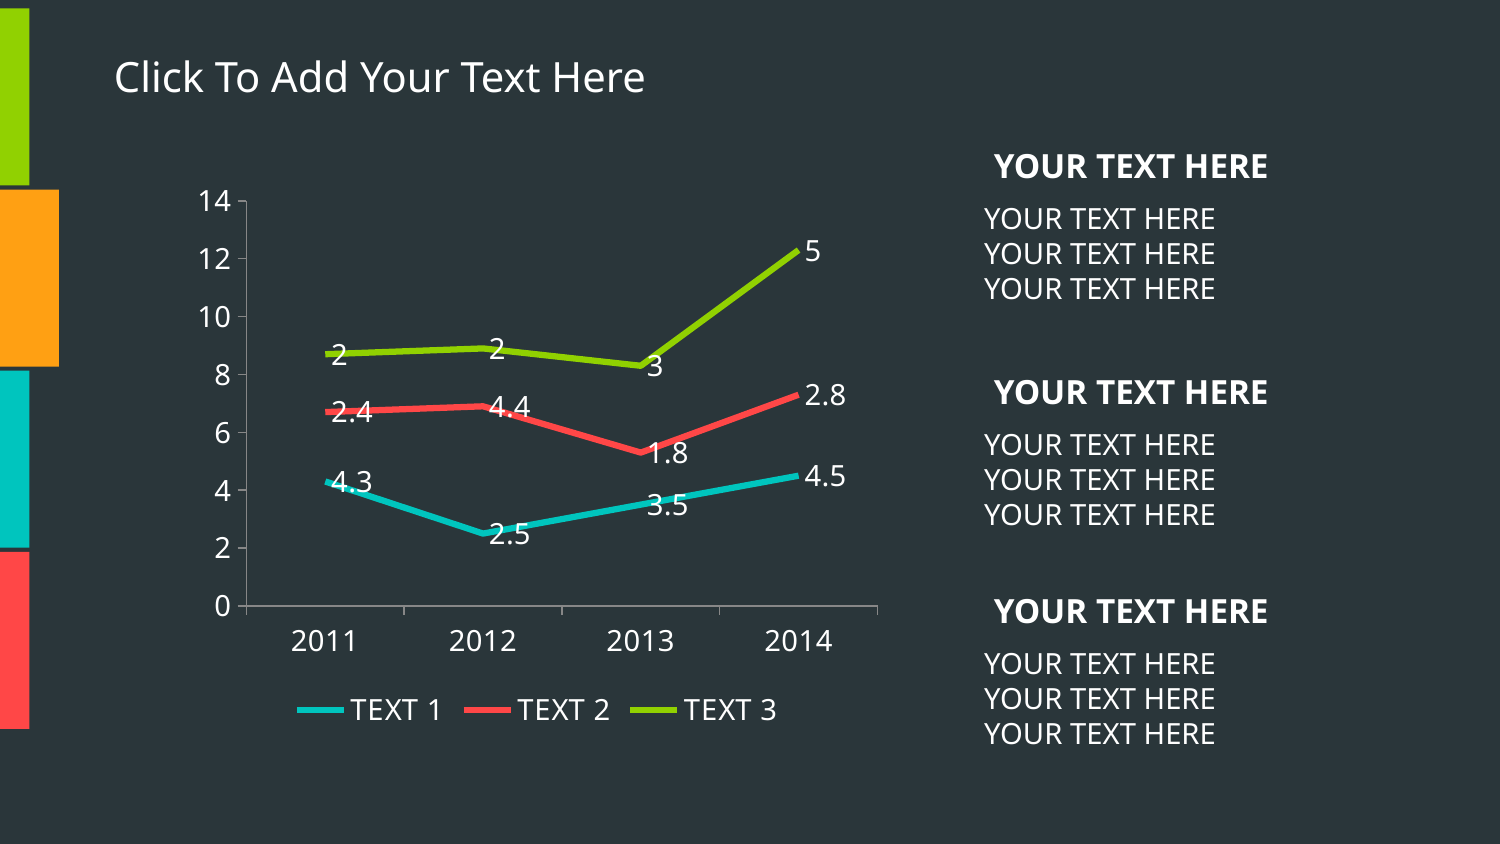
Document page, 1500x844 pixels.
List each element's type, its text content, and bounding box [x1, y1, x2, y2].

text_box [969, 583, 1294, 760]
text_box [969, 363, 1294, 541]
text_box [0, 187, 61, 369]
text_box [0, 369, 32, 550]
text_box Click To Add Your Text Here [99, 43, 662, 109]
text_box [969, 138, 1294, 315]
text_box [0, 550, 32, 731]
chart [182, 168, 892, 737]
text_box [0, 6, 32, 187]
